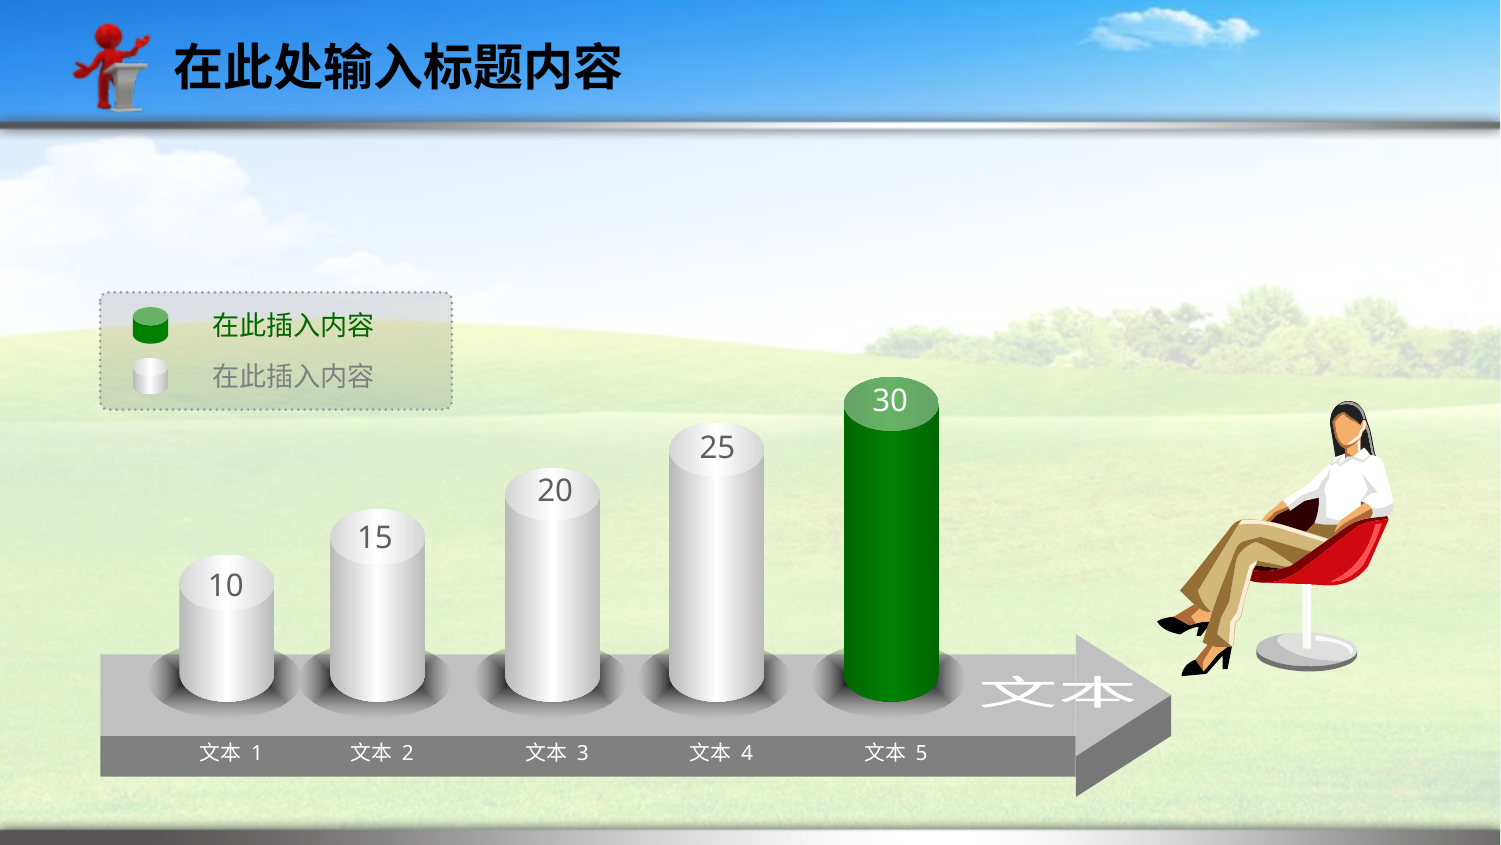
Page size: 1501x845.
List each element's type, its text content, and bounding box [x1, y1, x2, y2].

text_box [99, 633, 1172, 798]
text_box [811, 376, 966, 719]
picture [0, 0, 1501, 845]
text_box [132, 358, 169, 395]
text_box [132, 307, 169, 344]
text_box 20 [507, 463, 604, 467]
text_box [297, 508, 453, 719]
text_box 在此插入内容 [198, 352, 435, 399]
text_box 在此处输入标题内容 [108, 28, 688, 103]
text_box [472, 467, 628, 719]
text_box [147, 554, 293, 719]
text_box [100, 292, 452, 410]
text_box 在此插入内容 [198, 301, 435, 348]
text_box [636, 422, 792, 719]
